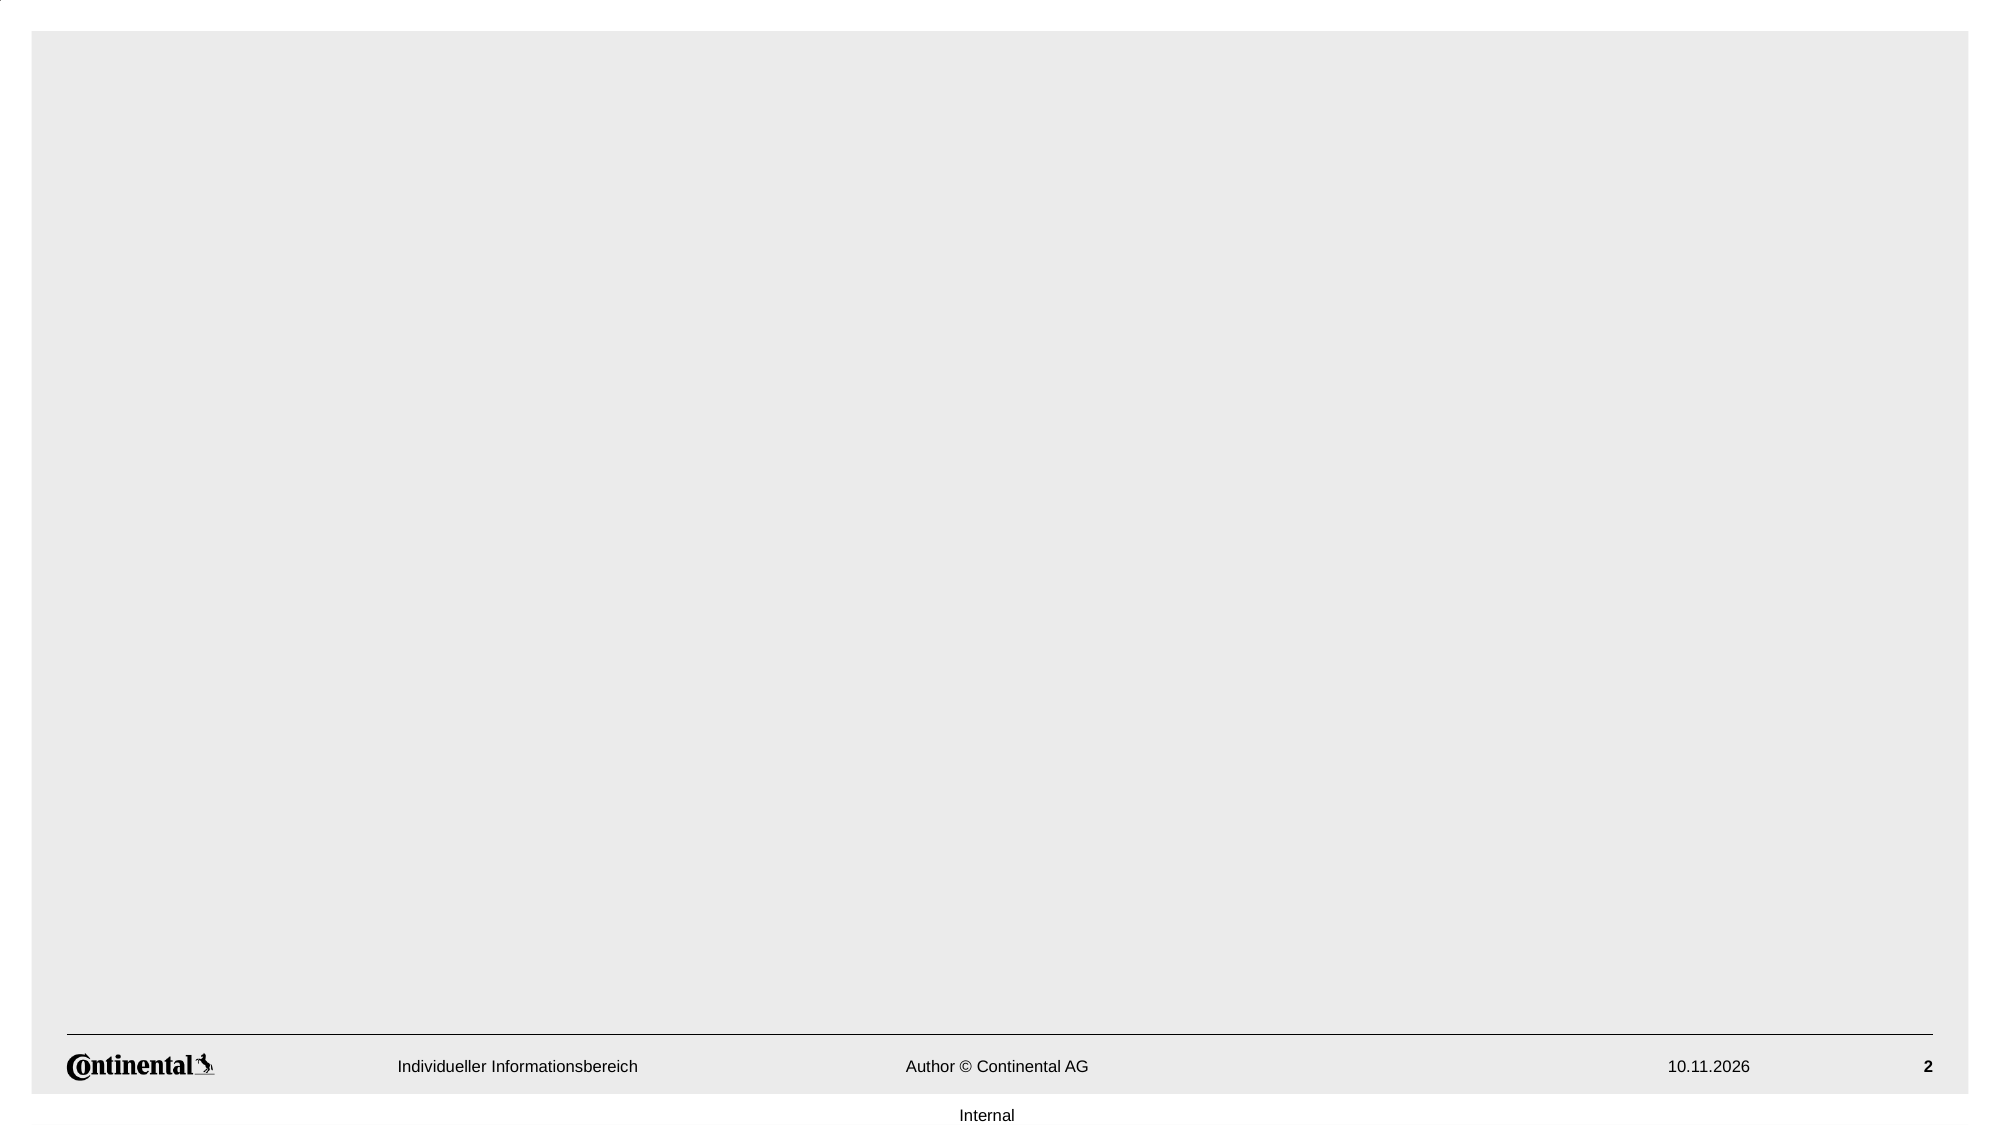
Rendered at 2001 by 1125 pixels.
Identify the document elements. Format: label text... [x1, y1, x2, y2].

footer Author © Continental AG [793, 1053, 1207, 1079]
slide_number 2 [1850, 1053, 1933, 1079]
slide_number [1590, 1053, 1751, 1079]
